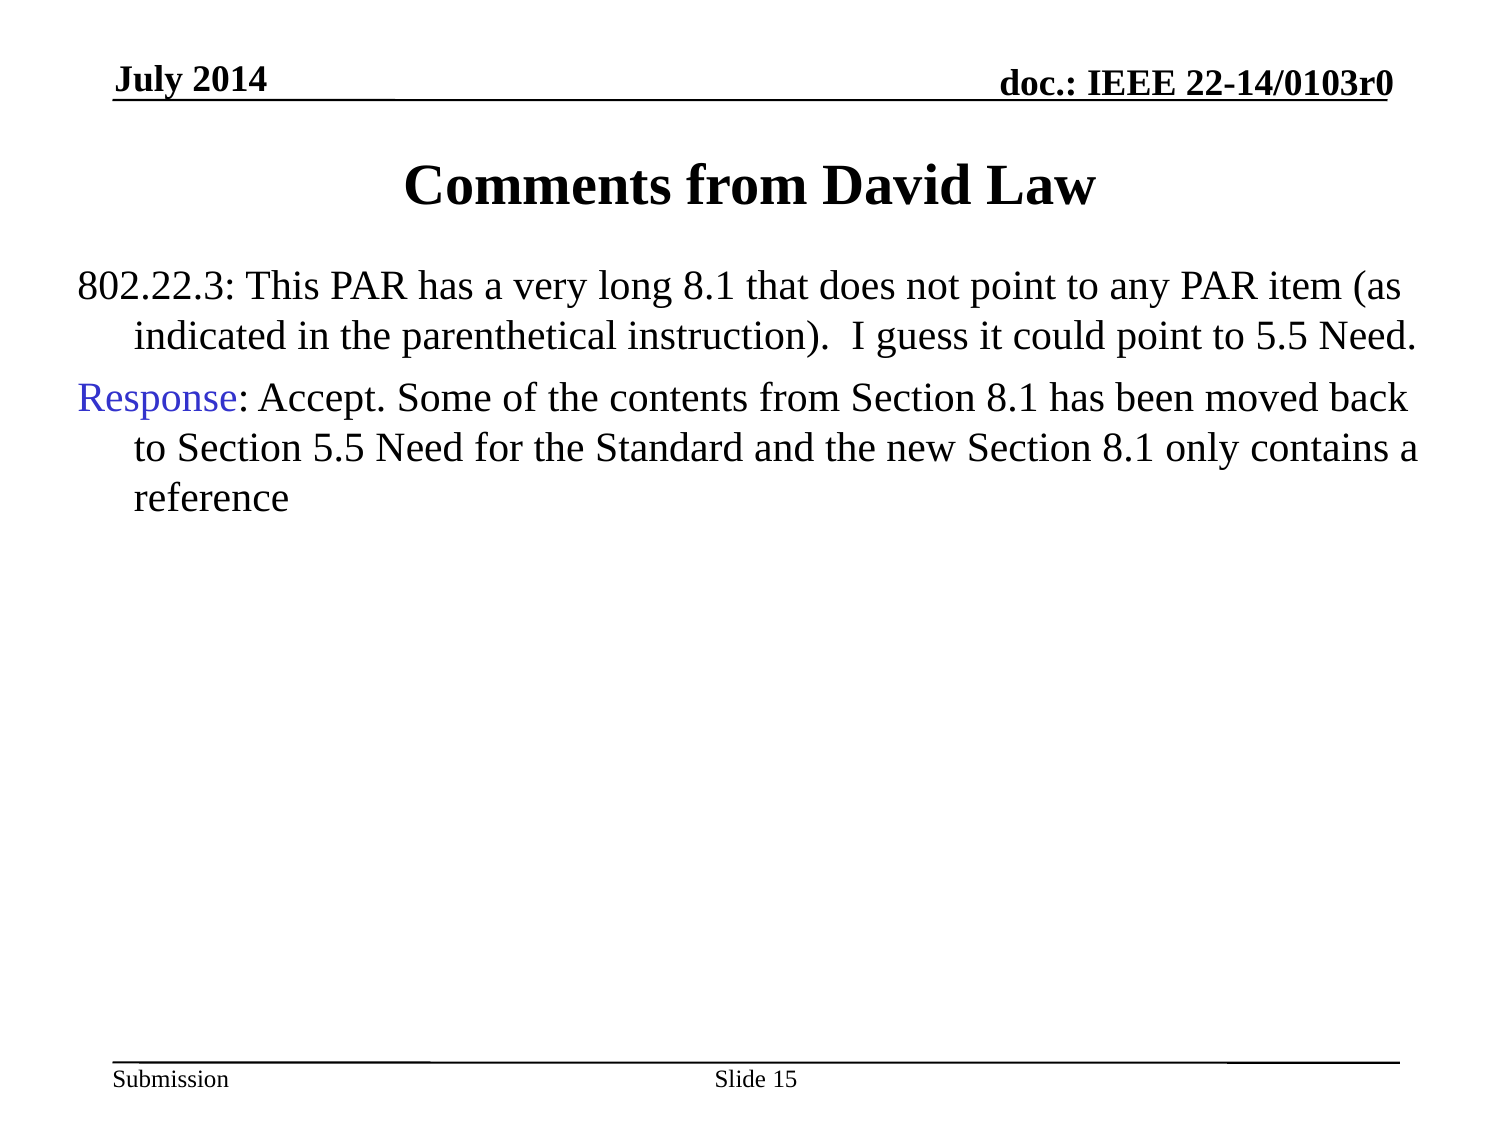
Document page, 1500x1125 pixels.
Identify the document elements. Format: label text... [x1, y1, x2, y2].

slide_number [114, 54, 423, 100]
title Comments from David Law [112, 112, 1388, 249]
list 802.22.3: This PAR has a very long 8.1 that does not point to any PAR item (as indicated in the parenthetical instruction). I guess it could point to 5.5 Need. Response: Accept. Some of the contents from Section 8.1 has been moved back to Section 5.5 Need for the Standard and the new Section 8.1 only contains a reference [62, 249, 1463, 988]
slide_number Slide 15 [712, 1061, 800, 1123]
